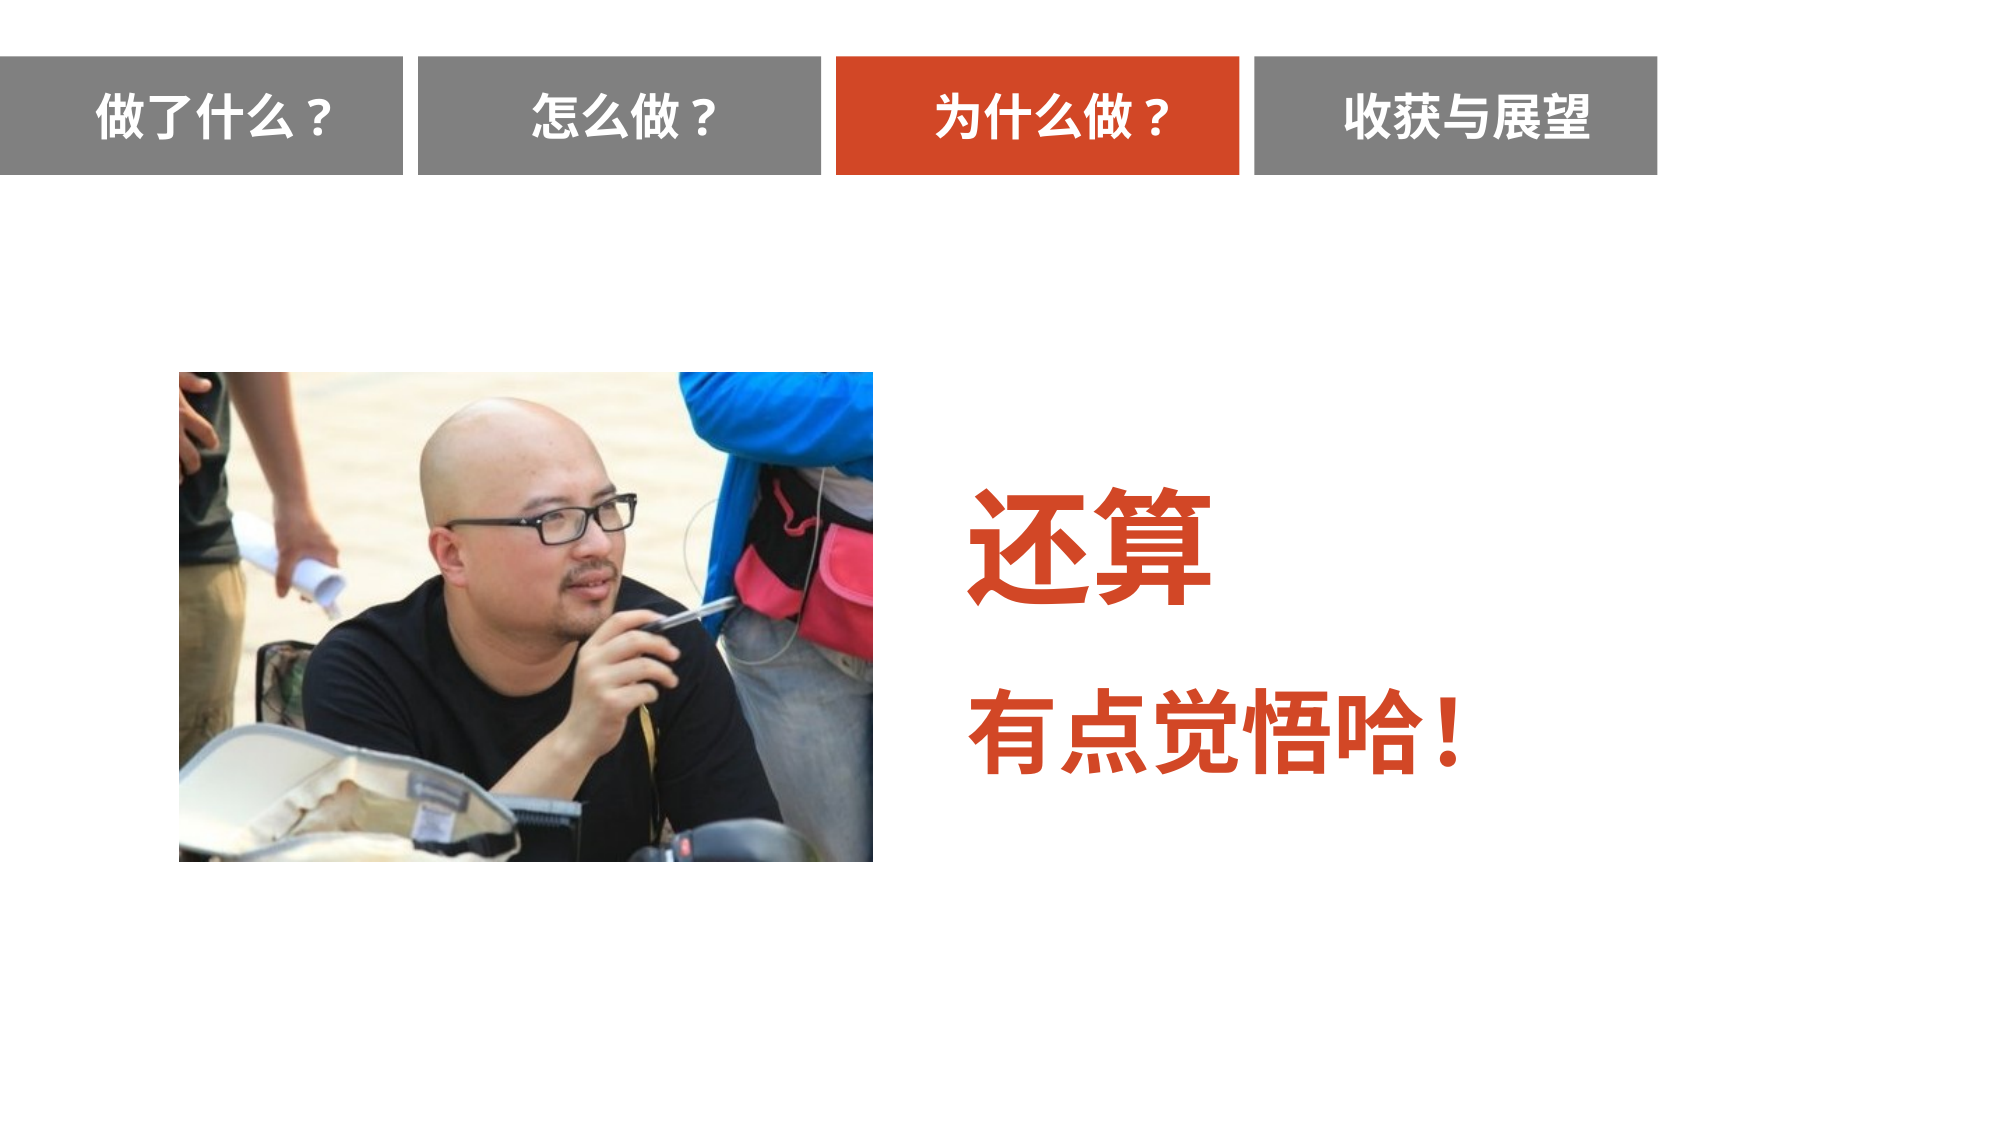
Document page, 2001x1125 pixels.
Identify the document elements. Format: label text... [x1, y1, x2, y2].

text_box 还算 有点觉悟哈！ [951, 387, 1557, 793]
text_box [417, 55, 822, 176]
text_box [1253, 55, 1658, 176]
text_box 为什么做? [918, 77, 1184, 153]
text_box [835, 55, 1240, 176]
text_box 怎么做? [515, 77, 731, 153]
picture [179, 372, 873, 862]
text_box 做了什么? [80, 77, 347, 153]
text_box [0, 55, 404, 176]
text_box 收获与展望 [1327, 77, 1608, 153]
